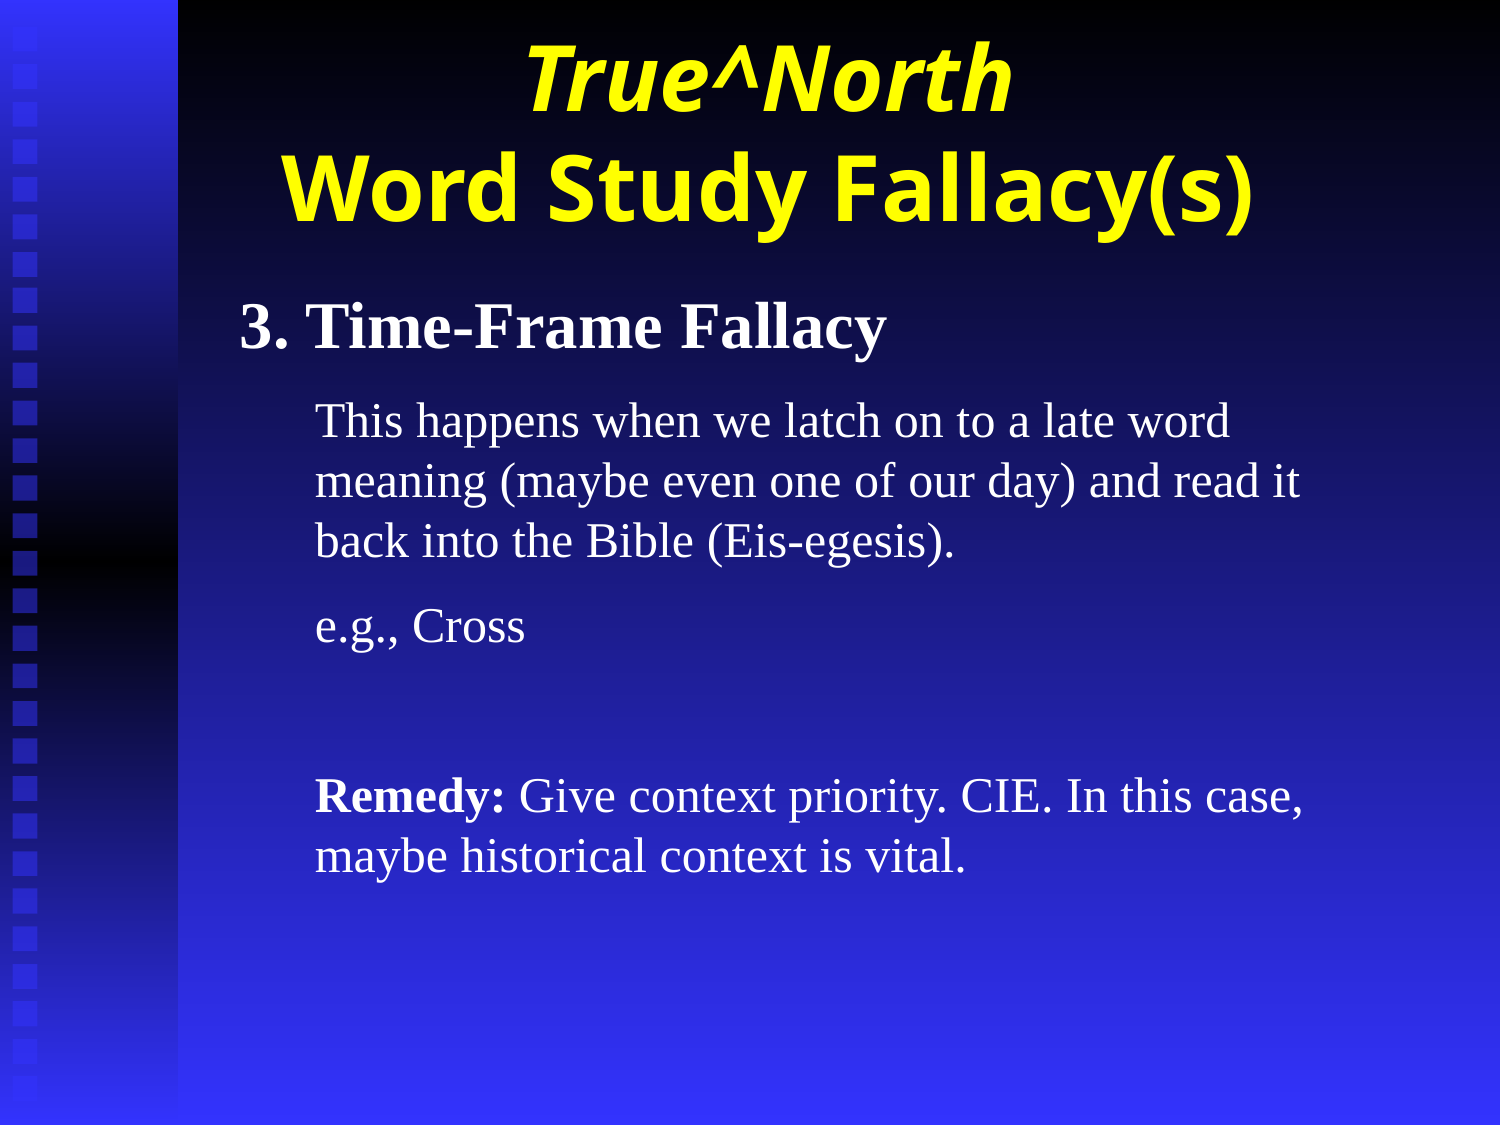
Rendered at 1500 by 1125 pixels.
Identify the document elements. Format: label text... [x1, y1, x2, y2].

title True^North Word Study Fallacy(s) [87, 112, 1450, 238]
text_box 3. Time-Frame Fallacy This happens when we latch on to a late word meaning (maybe even one of our day) and read it back into the Bible (Eis-egesis). e.g., Cross Remedy: Give context priority. CIE. In this case, maybe historical context is vital. [224, 274, 1413, 890]
